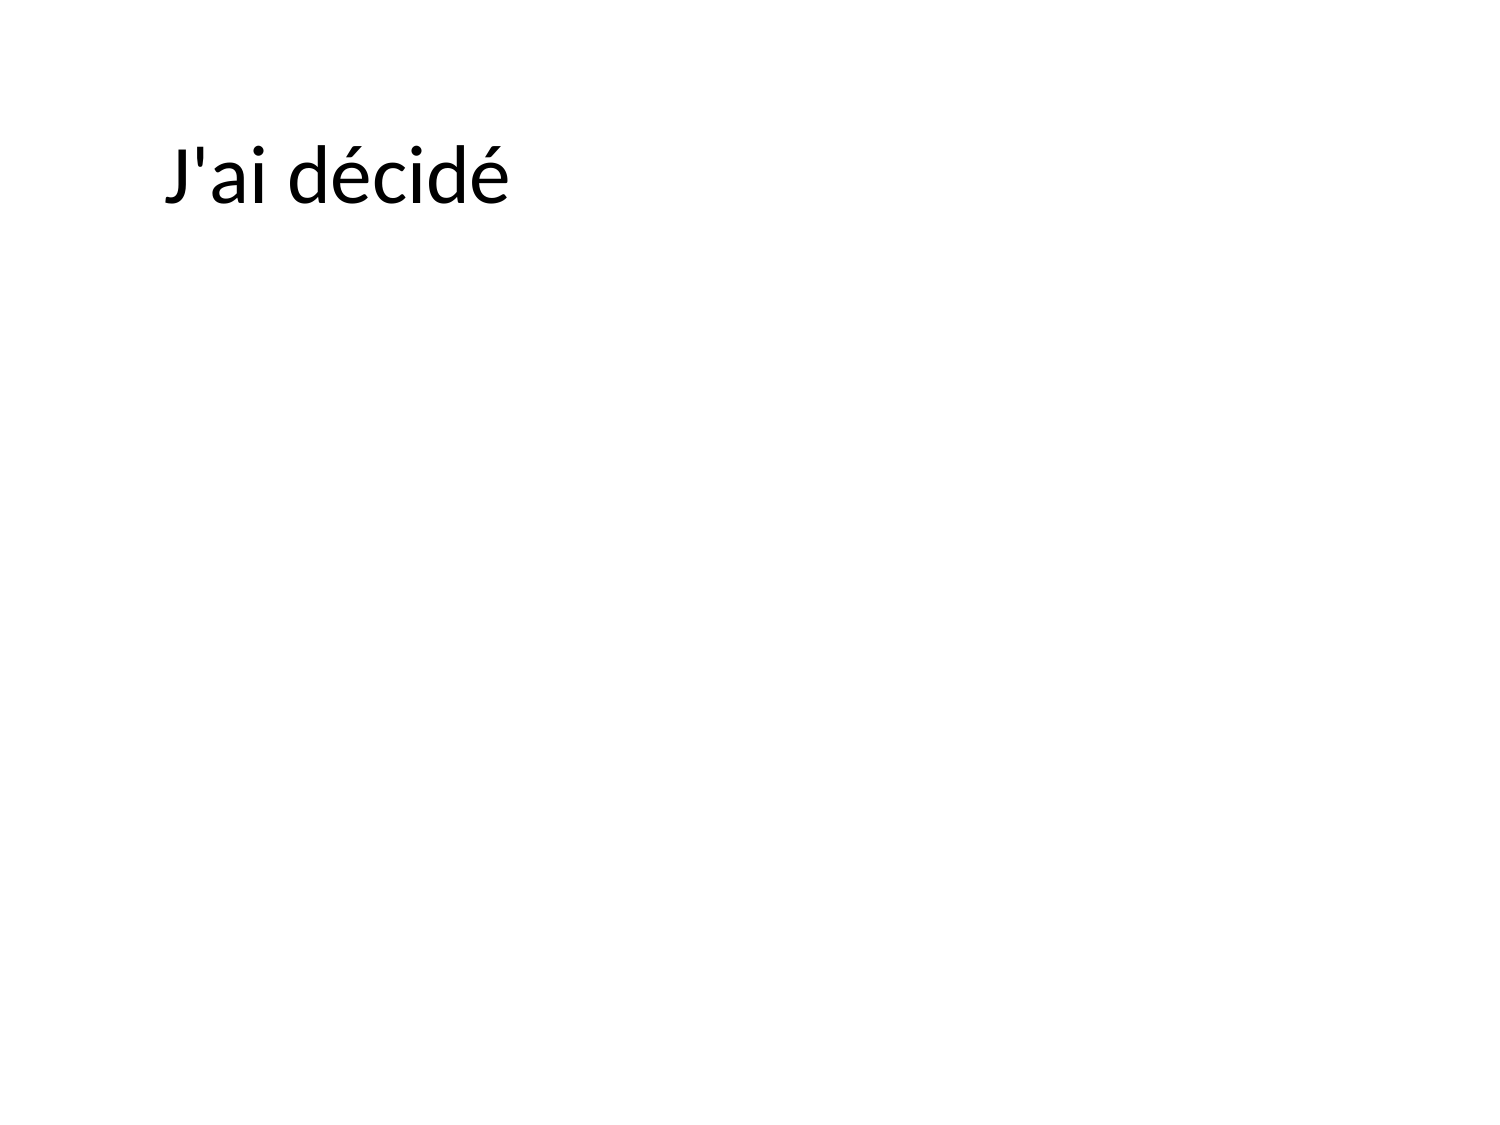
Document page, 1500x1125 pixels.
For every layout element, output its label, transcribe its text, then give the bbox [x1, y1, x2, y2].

text_box J'ai décidé [150, 112, 1463, 228]
